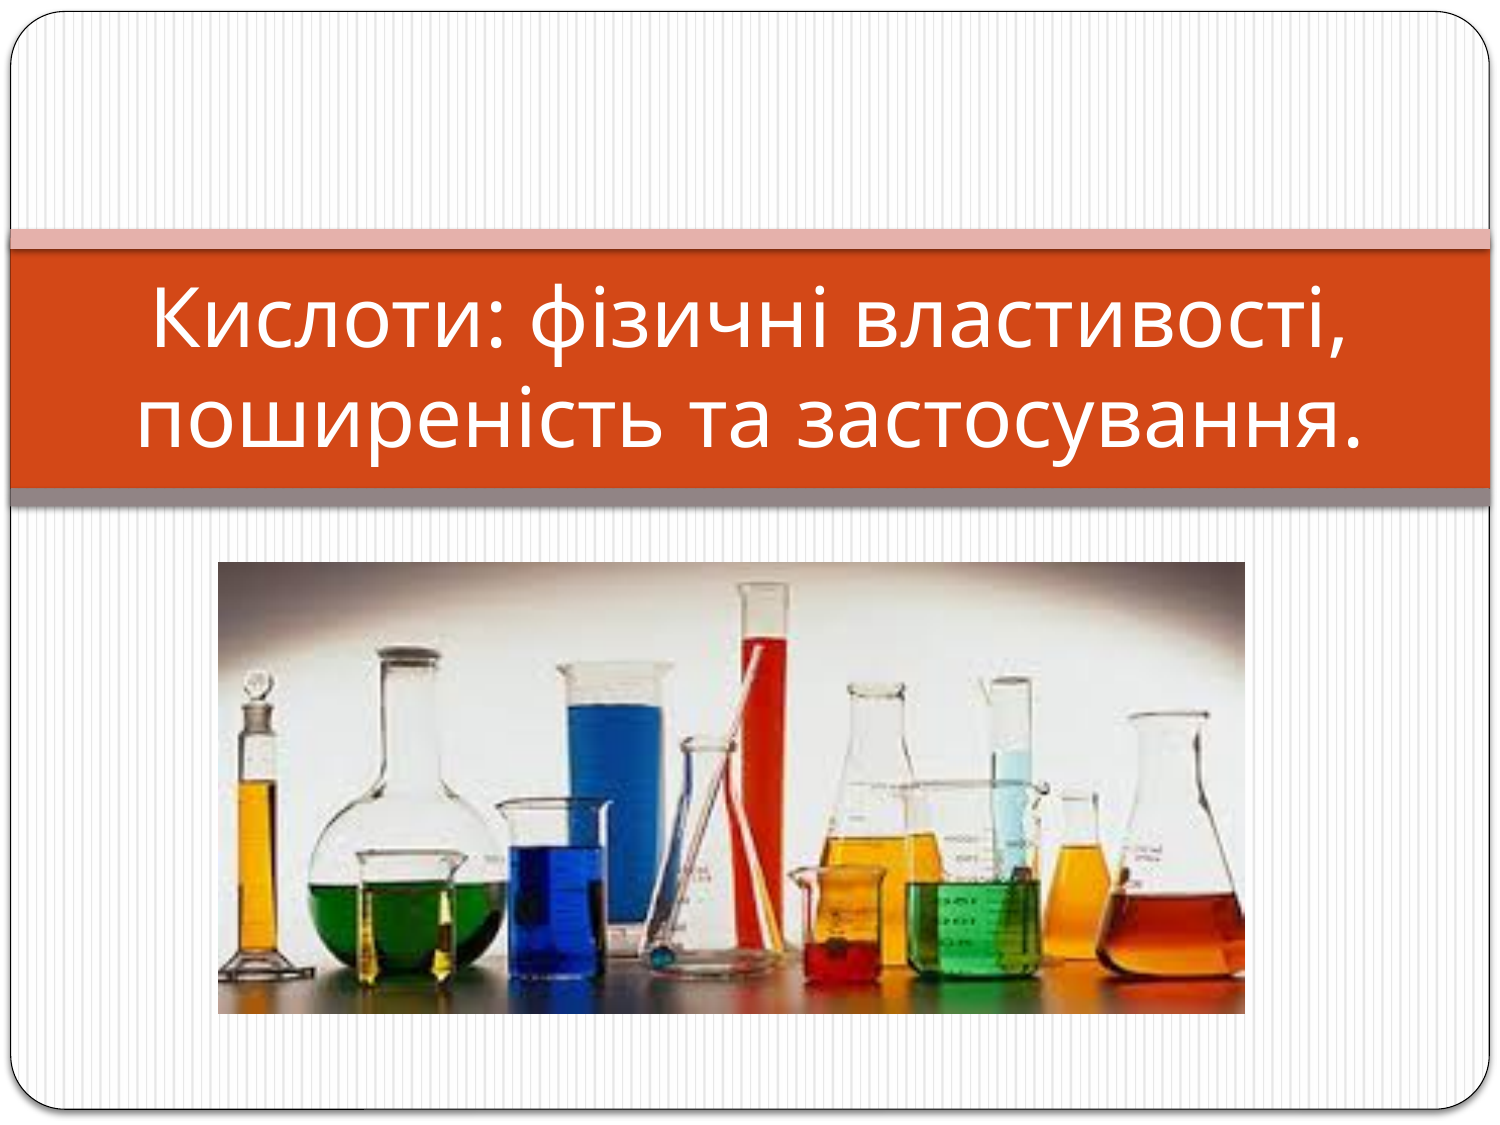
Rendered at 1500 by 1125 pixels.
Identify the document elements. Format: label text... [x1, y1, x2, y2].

title Кислоти: фізичні властивості, поширеність та застосування. [75, 247, 1425, 489]
picture [218, 562, 1245, 1014]
